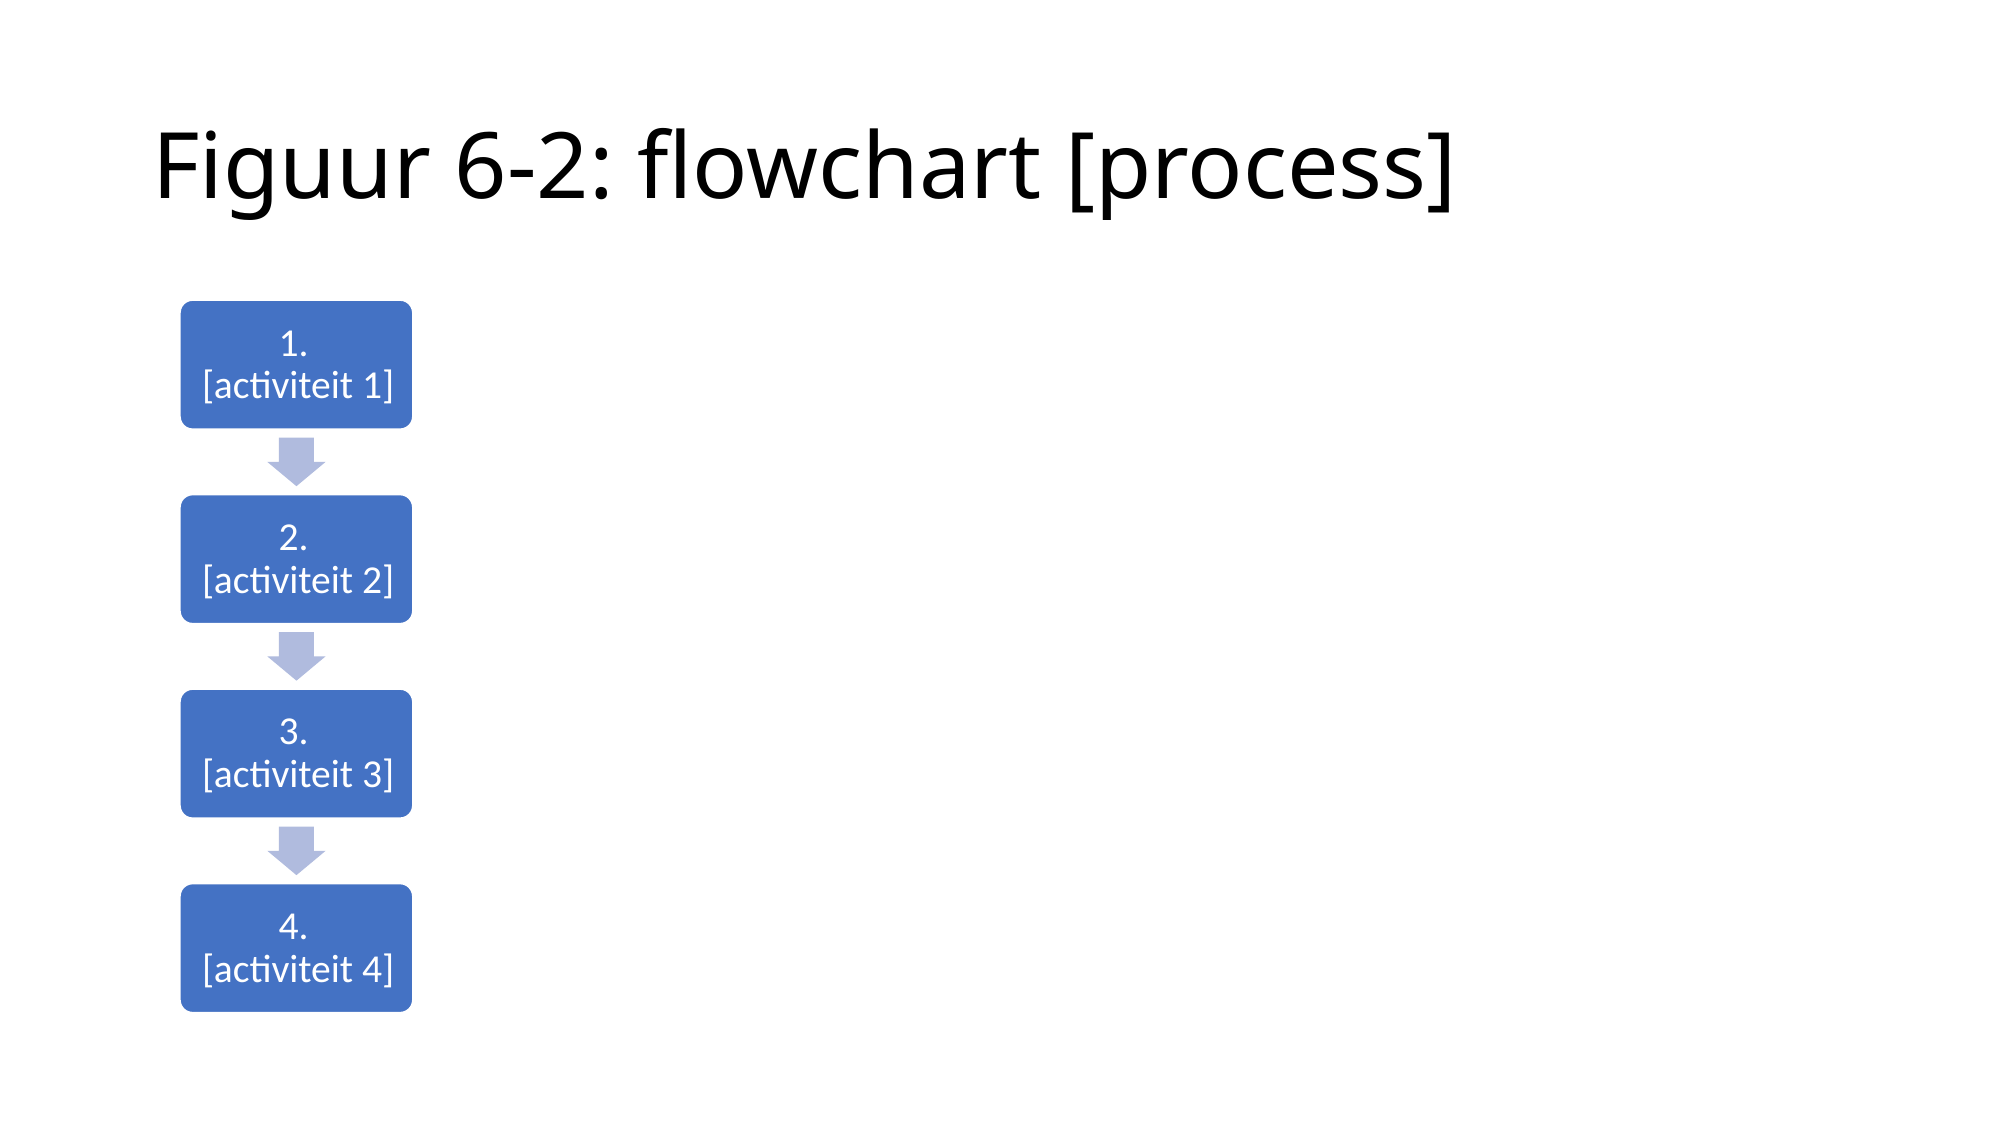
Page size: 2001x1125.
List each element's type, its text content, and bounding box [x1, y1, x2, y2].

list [137, 299, 456, 1014]
title Figuur 6-2: flowchart [process] [137, 59, 1863, 278]
